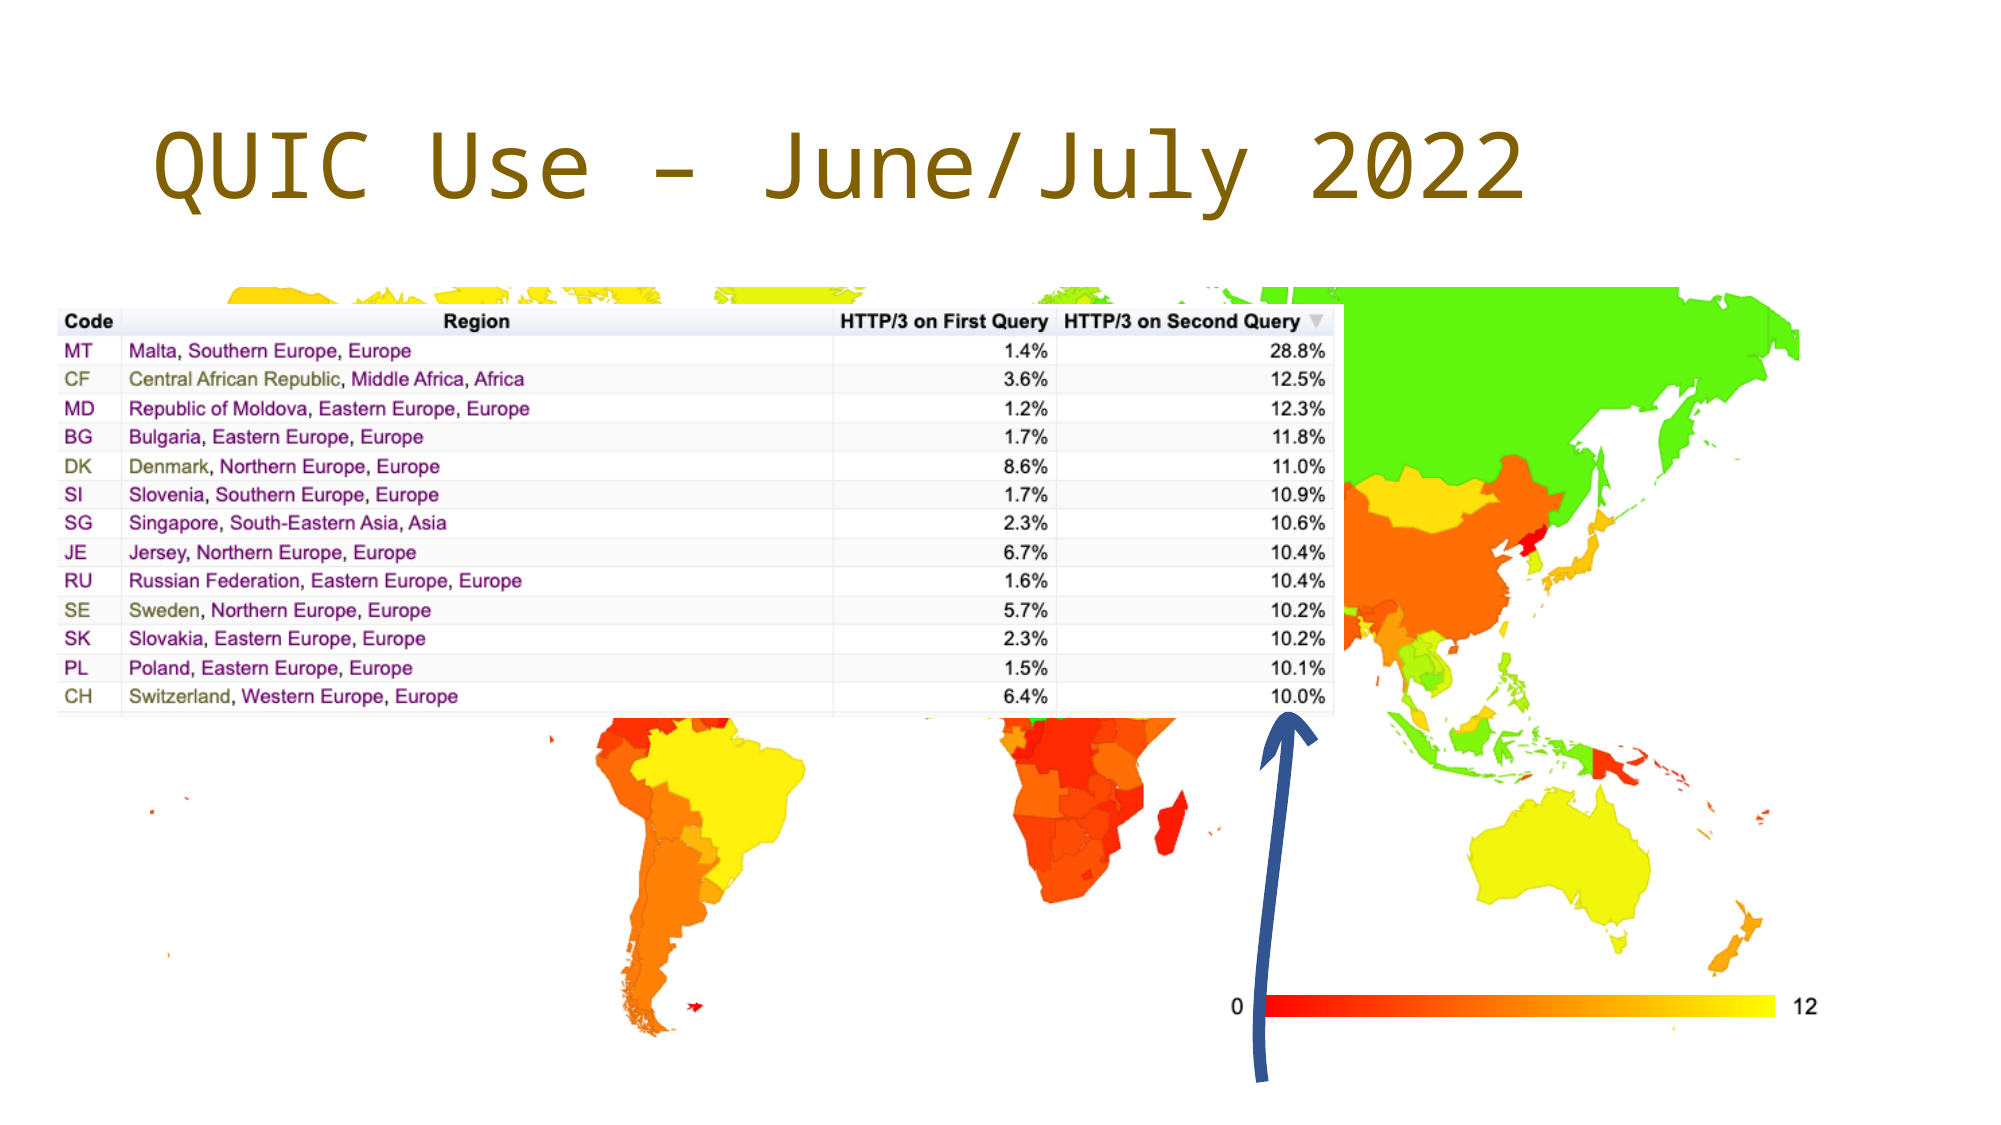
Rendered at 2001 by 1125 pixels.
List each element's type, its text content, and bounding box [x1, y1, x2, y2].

picture [51, 287, 1829, 1039]
text_box [1257, 1039, 1269, 1083]
title QUIC Use – June/July 2022 [137, 59, 1863, 278]
